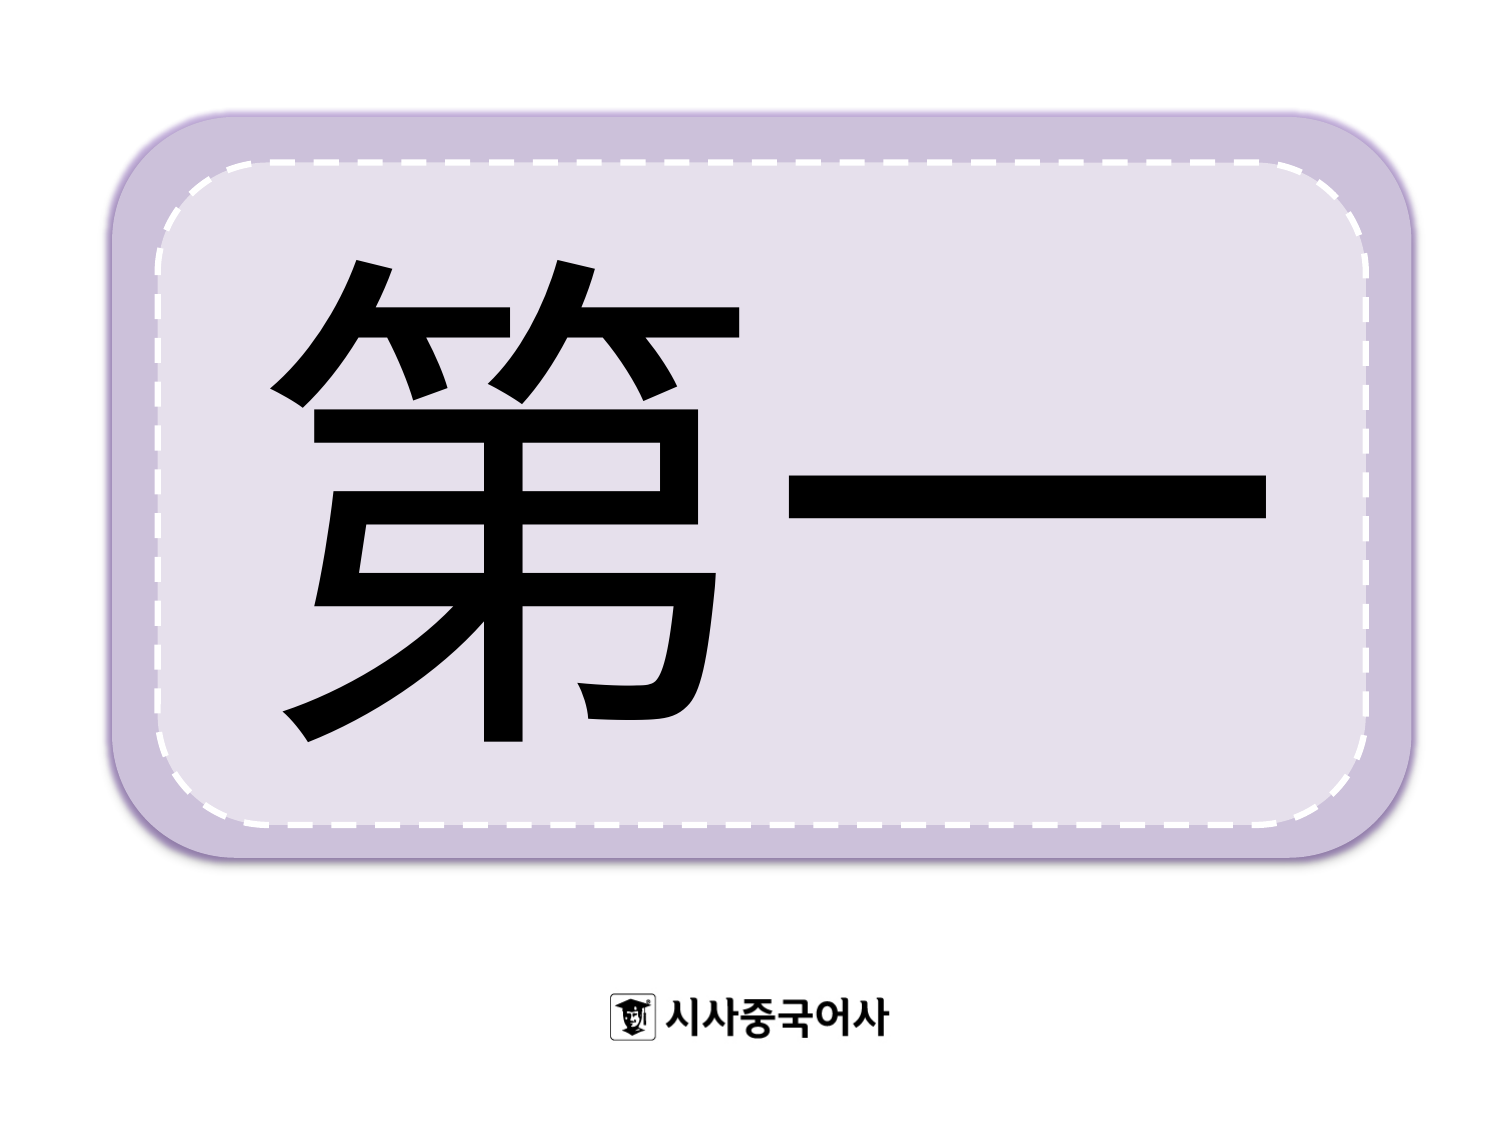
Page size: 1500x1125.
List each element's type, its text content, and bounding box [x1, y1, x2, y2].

text_box 第一 [162, 160, 1371, 824]
picture [602, 987, 898, 1047]
